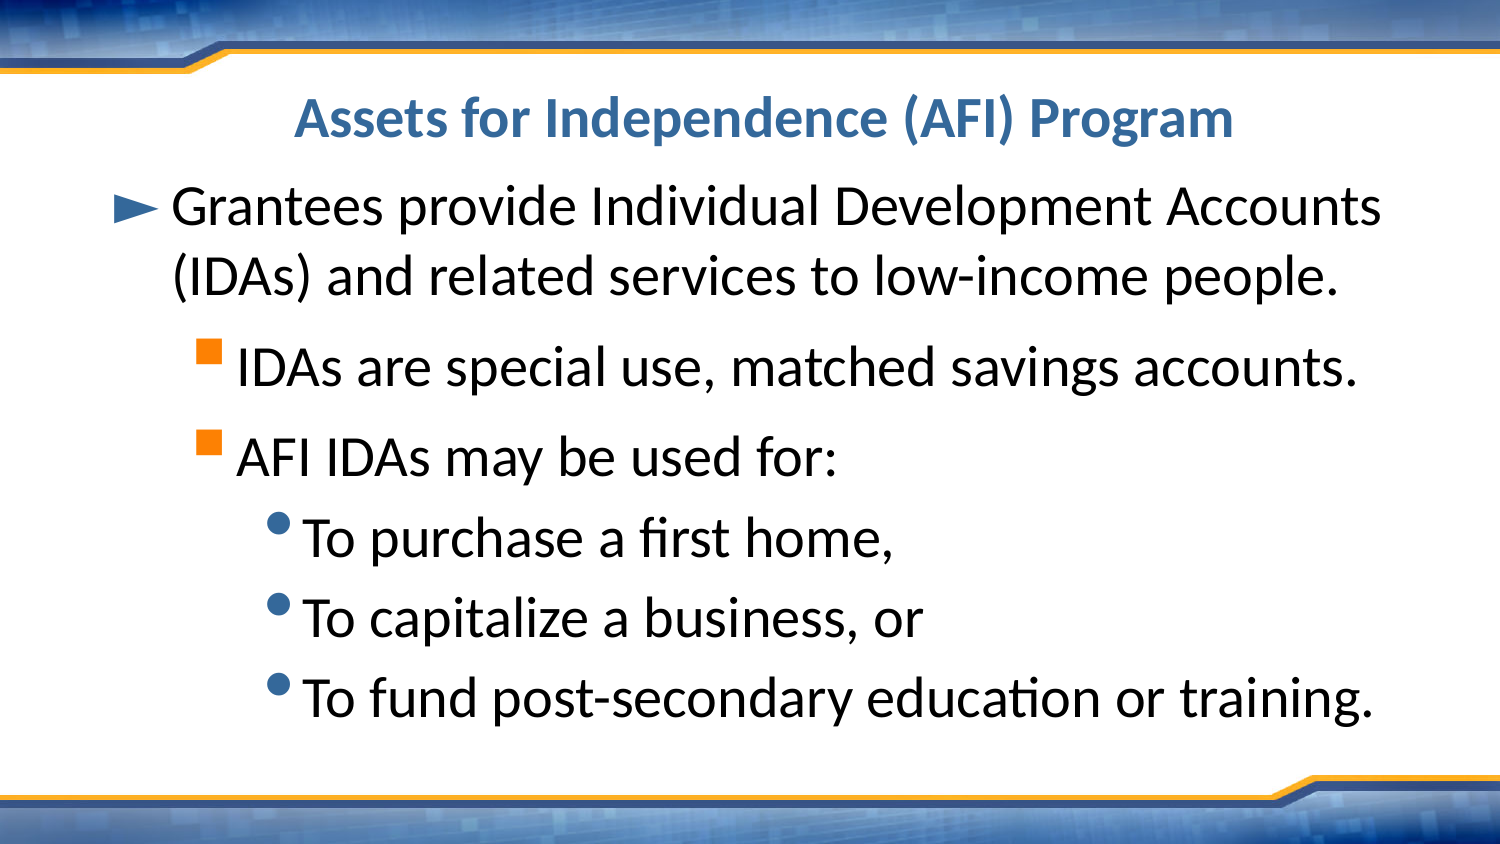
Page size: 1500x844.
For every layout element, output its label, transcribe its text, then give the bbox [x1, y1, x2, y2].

picture [0, 0, 1500, 844]
title Assets for Independence (AFI) Program [87, 71, 1442, 147]
list Grantees provide Individual Development Accounts (IDAs) and related services to low-income people. IDAs are special use, matched savings accounts. AFI IDAs may be used for: To purchase a first home, To capitalize a business, or To fund post-secondary education or training. [99, 159, 1442, 785]
